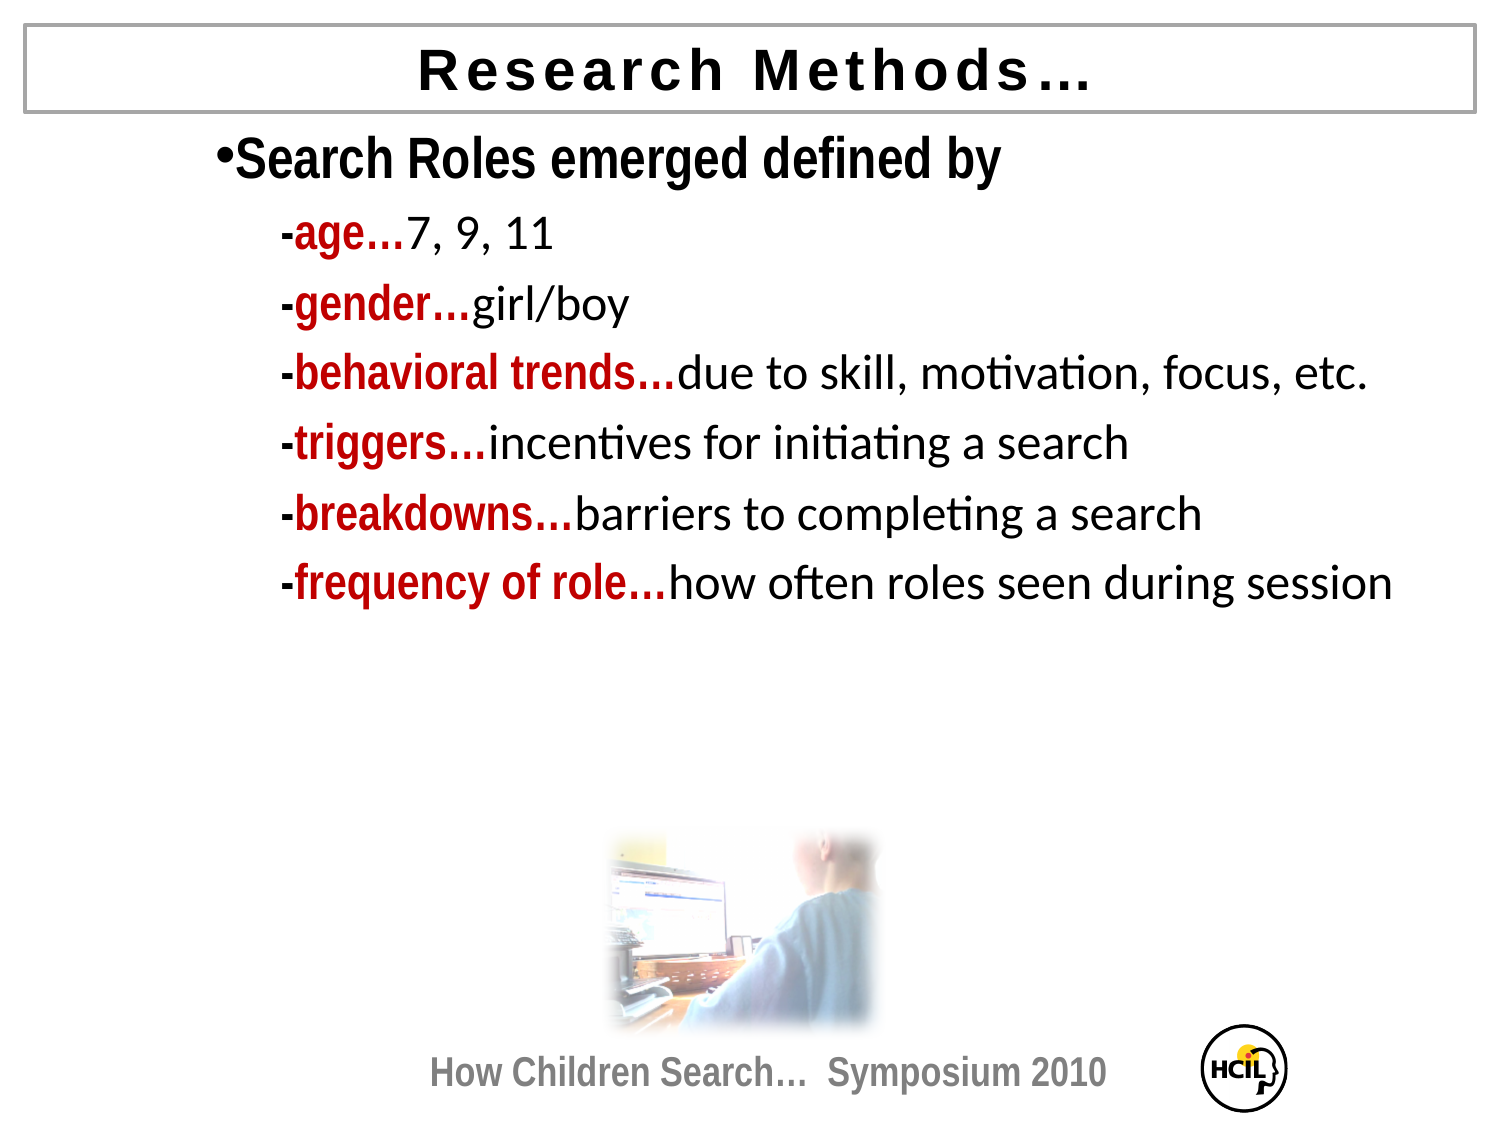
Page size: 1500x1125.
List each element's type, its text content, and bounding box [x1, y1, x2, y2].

list Search Roles emerged defined by -age…7, 9, 11 -gender…girl/boy -behavioral trends…due to skill, motivation, focus, etc. -triggers…incentives for initiating a search -breakdowns…barriers to completing a search -frequency of role…how often roles seen during session [199, 114, 1476, 826]
text_box Research Methods… [0, 24, 1500, 113]
picture [599, 824, 888, 1041]
picture [1199, 1024, 1289, 1113]
text_box How Children Search… Symposium 2010 [262, 1037, 1194, 1113]
